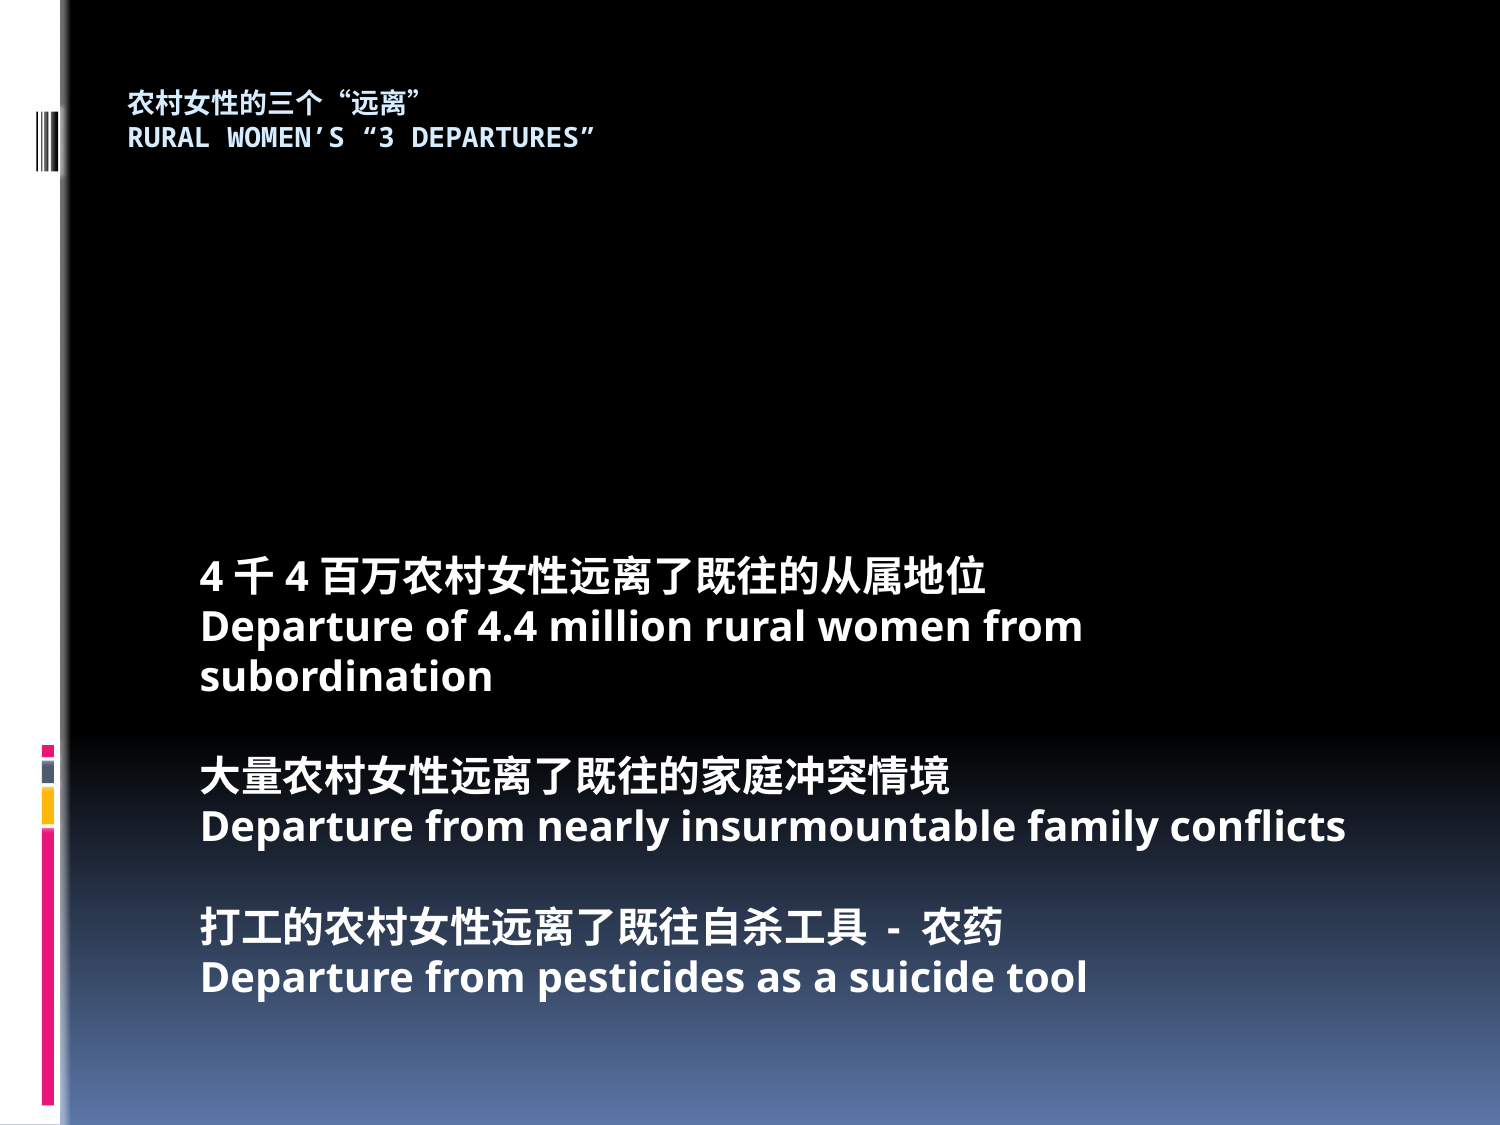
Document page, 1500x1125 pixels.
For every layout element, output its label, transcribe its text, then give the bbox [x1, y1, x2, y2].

title 农村女性的三个“远离” Rural Women’s “3 Departures” [112, 78, 1388, 161]
subtitle 4千4百万农村女性远离了既往的从属地位 Departure of 4.4 million rural women from subordination 大量农村女性远离了既往的家庭冲突情境 Departure from nearly insurmountable family conflicts 打工的农村女性远离了既往自杀工具 - 农药 Departure from pesticides as a suicide tool [183, 290, 1388, 1008]
